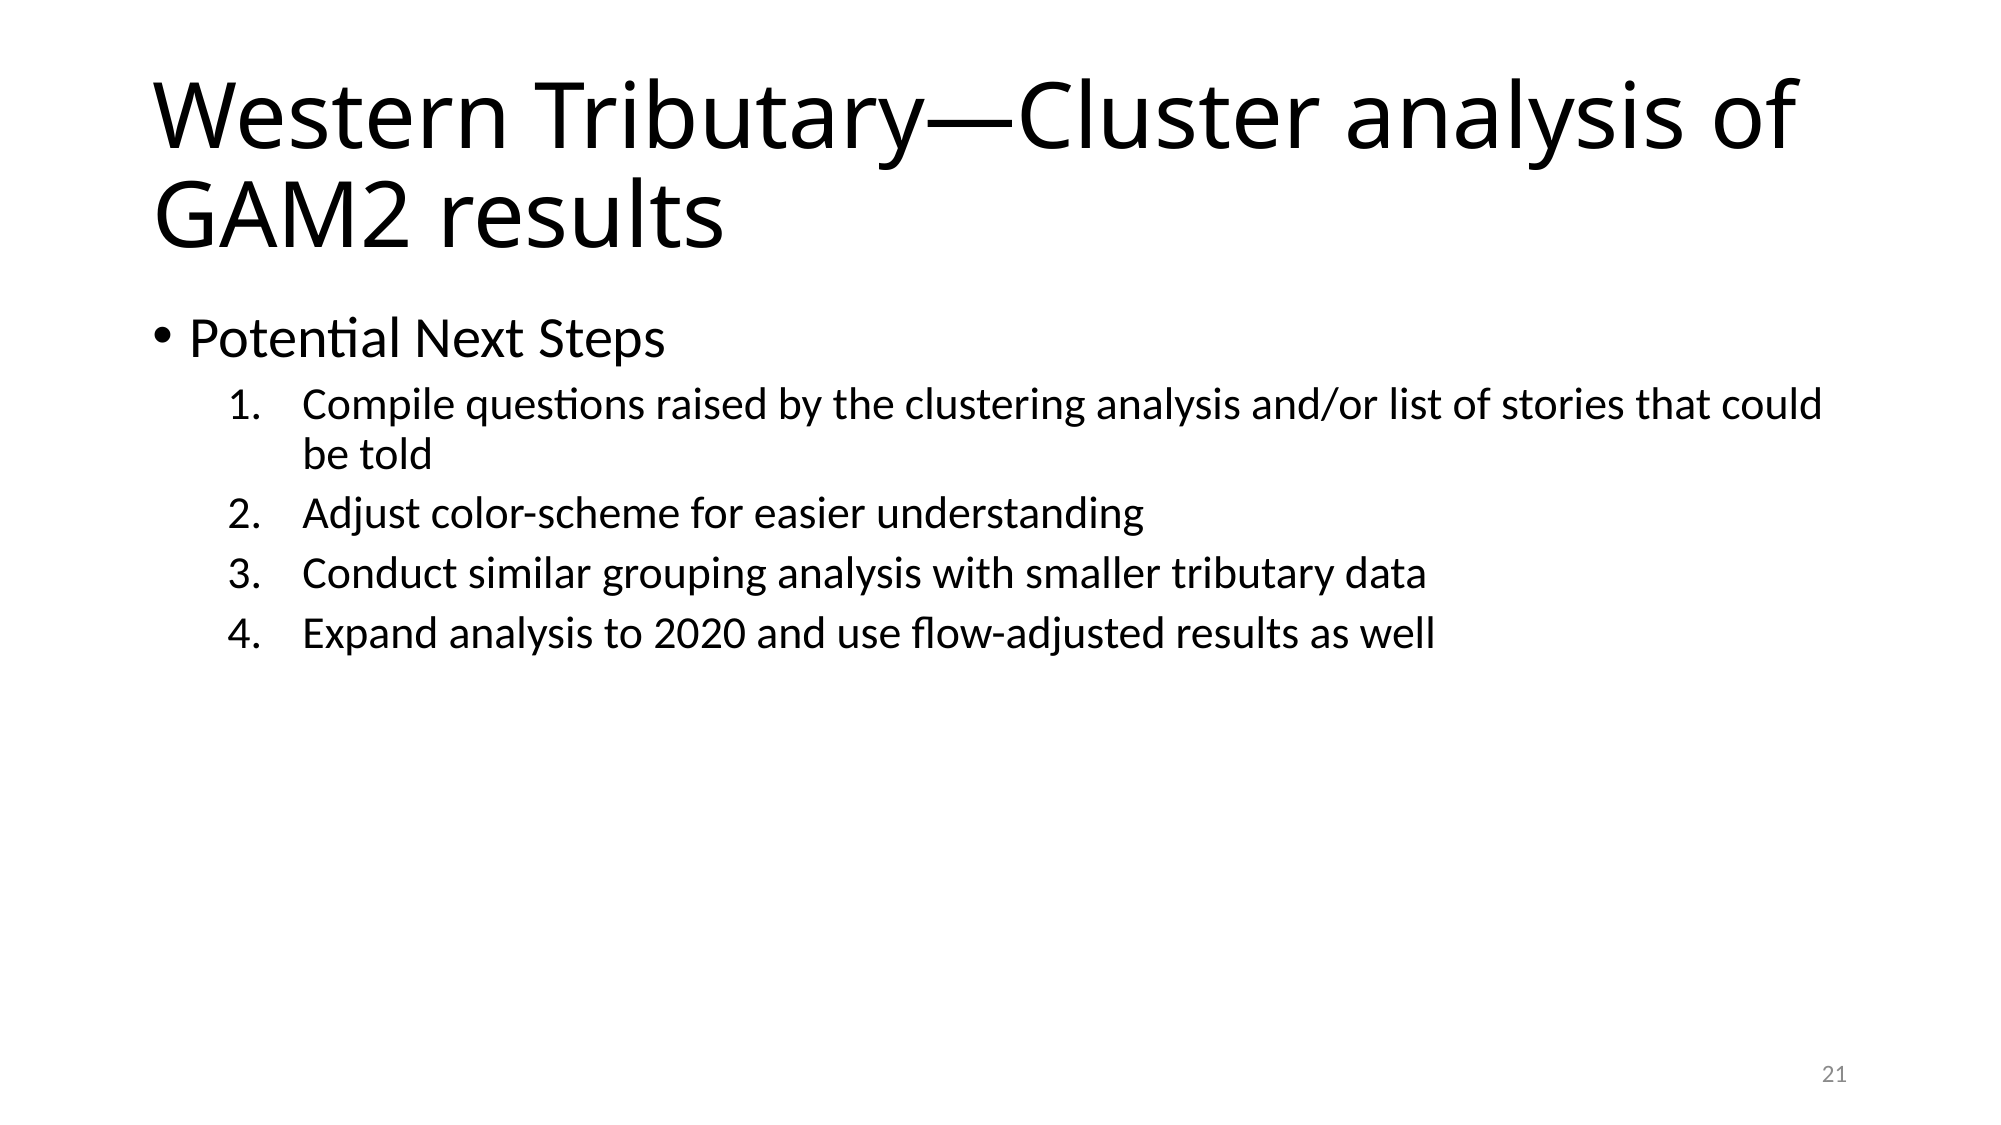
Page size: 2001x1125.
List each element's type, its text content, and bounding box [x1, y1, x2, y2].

slide_number 21 [1412, 1042, 1863, 1103]
title Western Tributary—Cluster analysis of GAM2 results [137, 59, 1863, 278]
list Potential Next Steps Compile questions raised by the clustering analysis and/or list of stories that could be told Adjust color-scheme for easier understanding Conduct similar grouping analysis with smaller tributary data Expand analysis to 2020 and use flow-adjusted results as well [137, 299, 1863, 1078]
